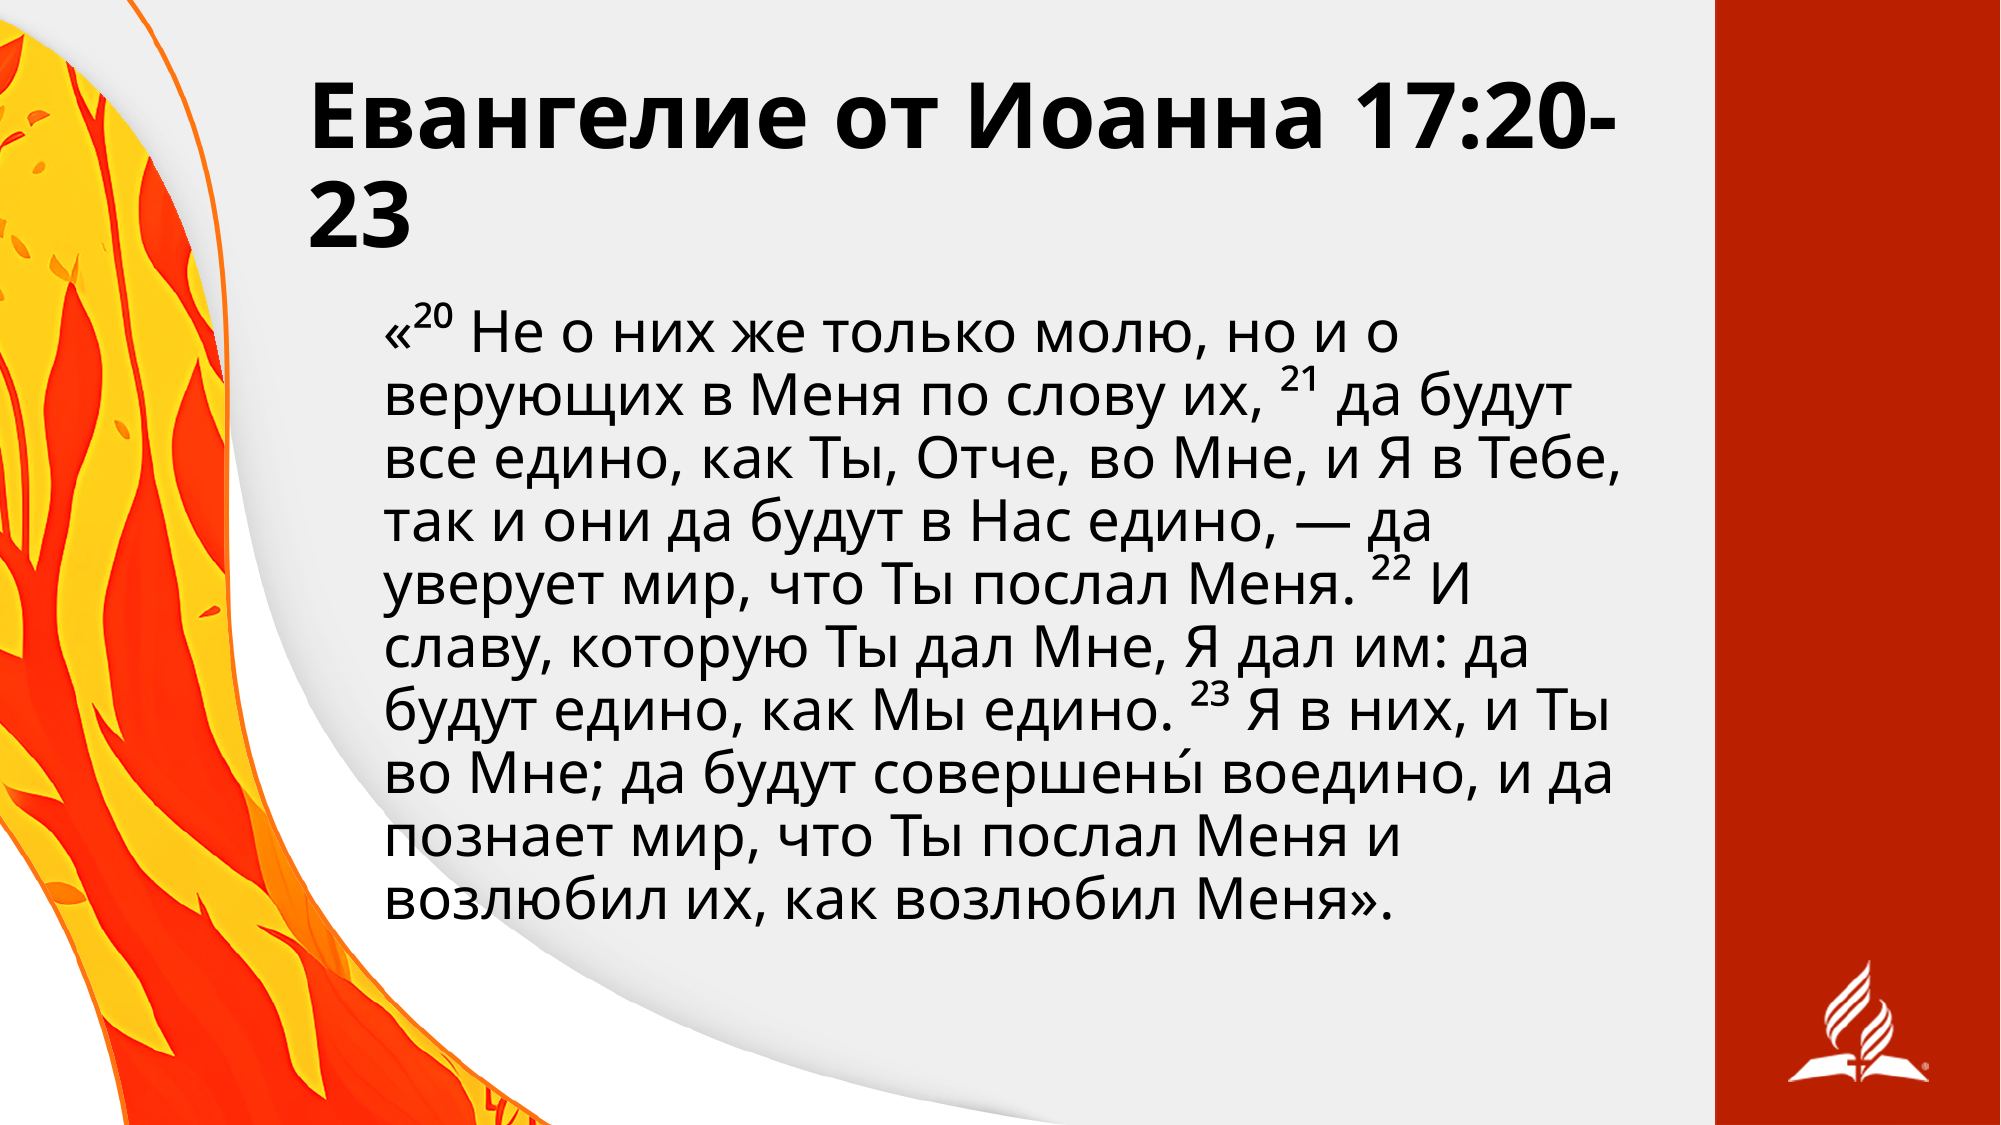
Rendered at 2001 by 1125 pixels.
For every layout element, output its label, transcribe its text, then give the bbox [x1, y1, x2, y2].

list «²⁰ Не о них же только молю, но и о верующих в Меня по слову их, ²¹ да будут все едино, как Ты, Отче, во Мне, и Я в Тебе, так и они да будут в Нас едино, — да уверует мир, что Ты послал Меня. ²² И славу, которую Ты дал Мне, Я дал им: да будут едино, как Мы едино. ²³ Я в них, и Ты во Мне; да будут совершены́ воедино, и да познает мир, что Ты послал Меня и возлюбил их, как возлюбил Меня». [368, 294, 1659, 1004]
picture [0, 0, 2001, 1125]
title Евангелие от Иоанна 17:20-23 [292, 59, 1659, 278]
